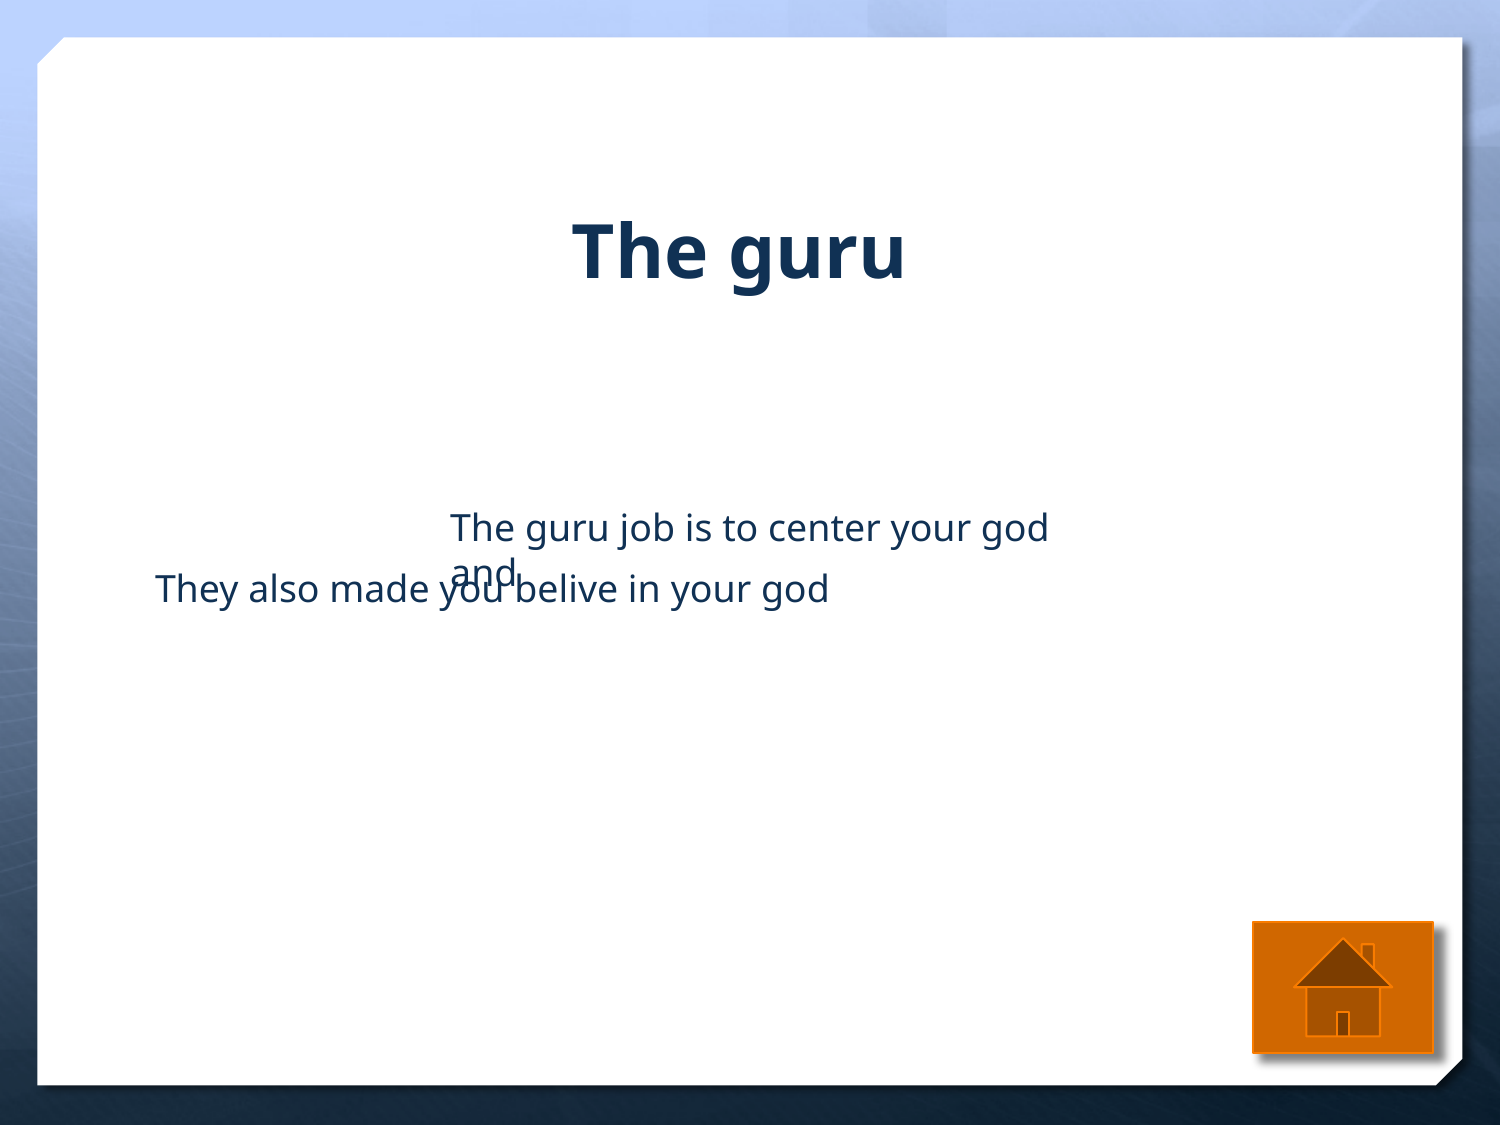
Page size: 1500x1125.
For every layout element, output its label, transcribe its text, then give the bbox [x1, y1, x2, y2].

text_box [1252, 921, 1434, 1054]
text_box The guru [557, 195, 1135, 301]
text_box The guru job is to center your god and [435, 496, 1135, 557]
text_box They also made you belive in your god [140, 557, 1254, 618]
